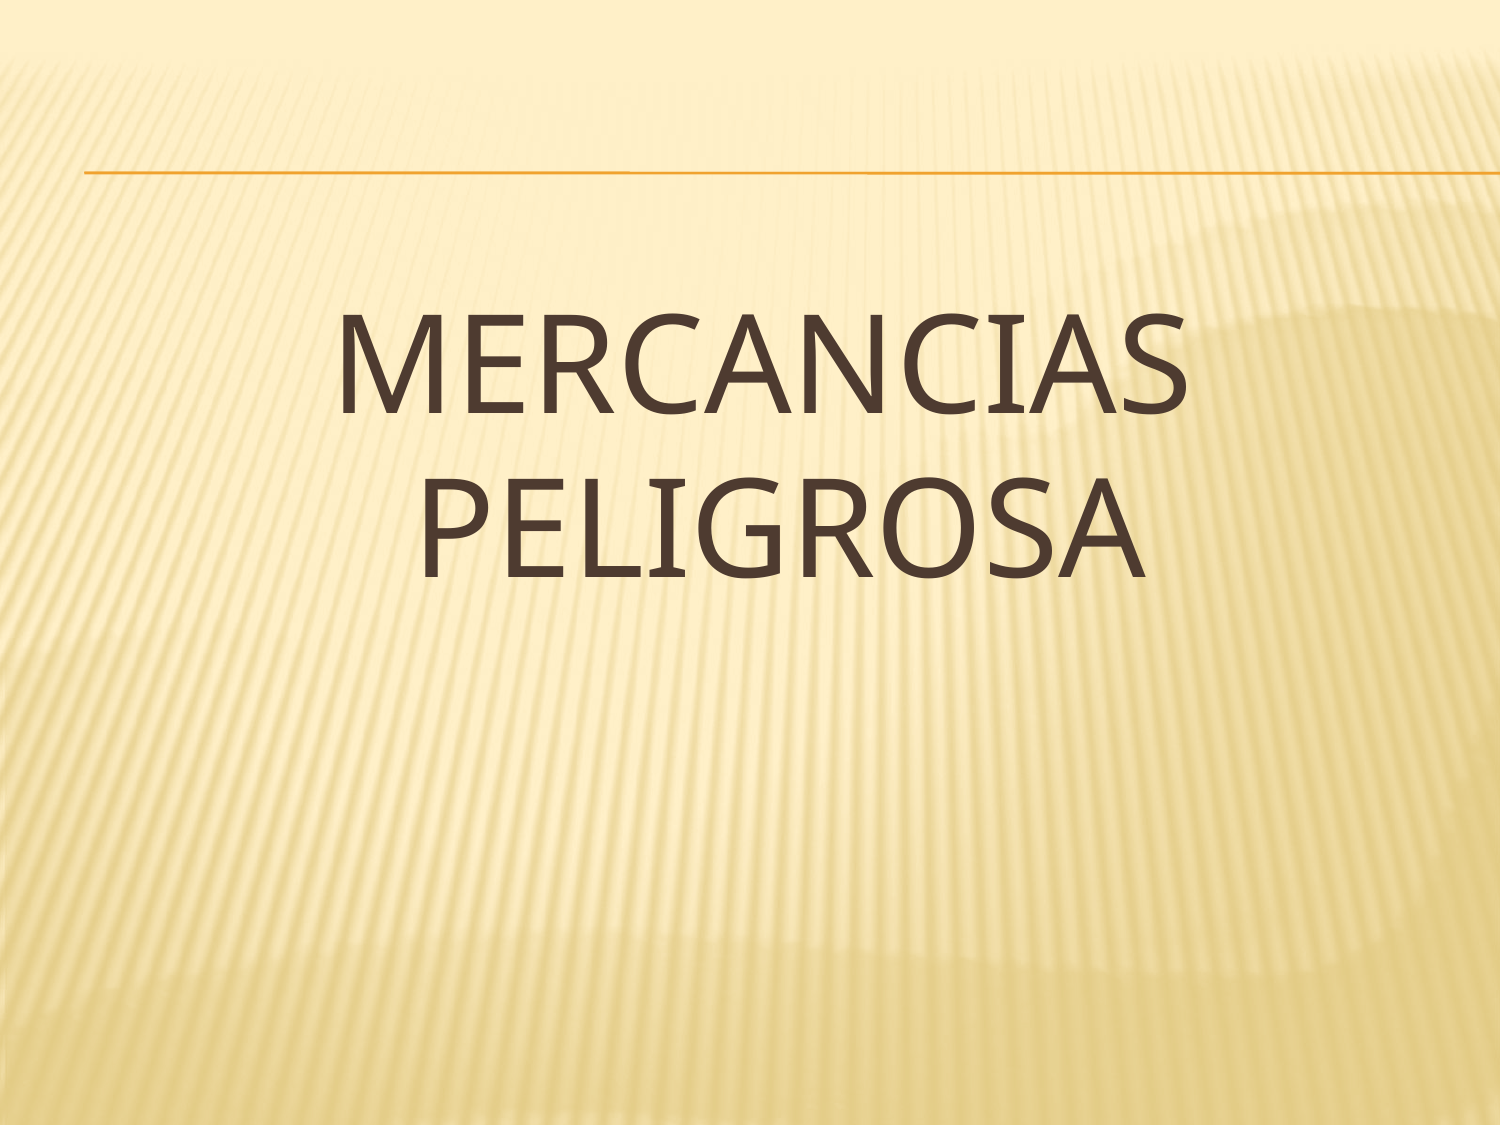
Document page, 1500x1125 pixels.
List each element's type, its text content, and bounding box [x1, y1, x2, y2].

title Mercancias peligrosa [49, 213, 1475, 668]
